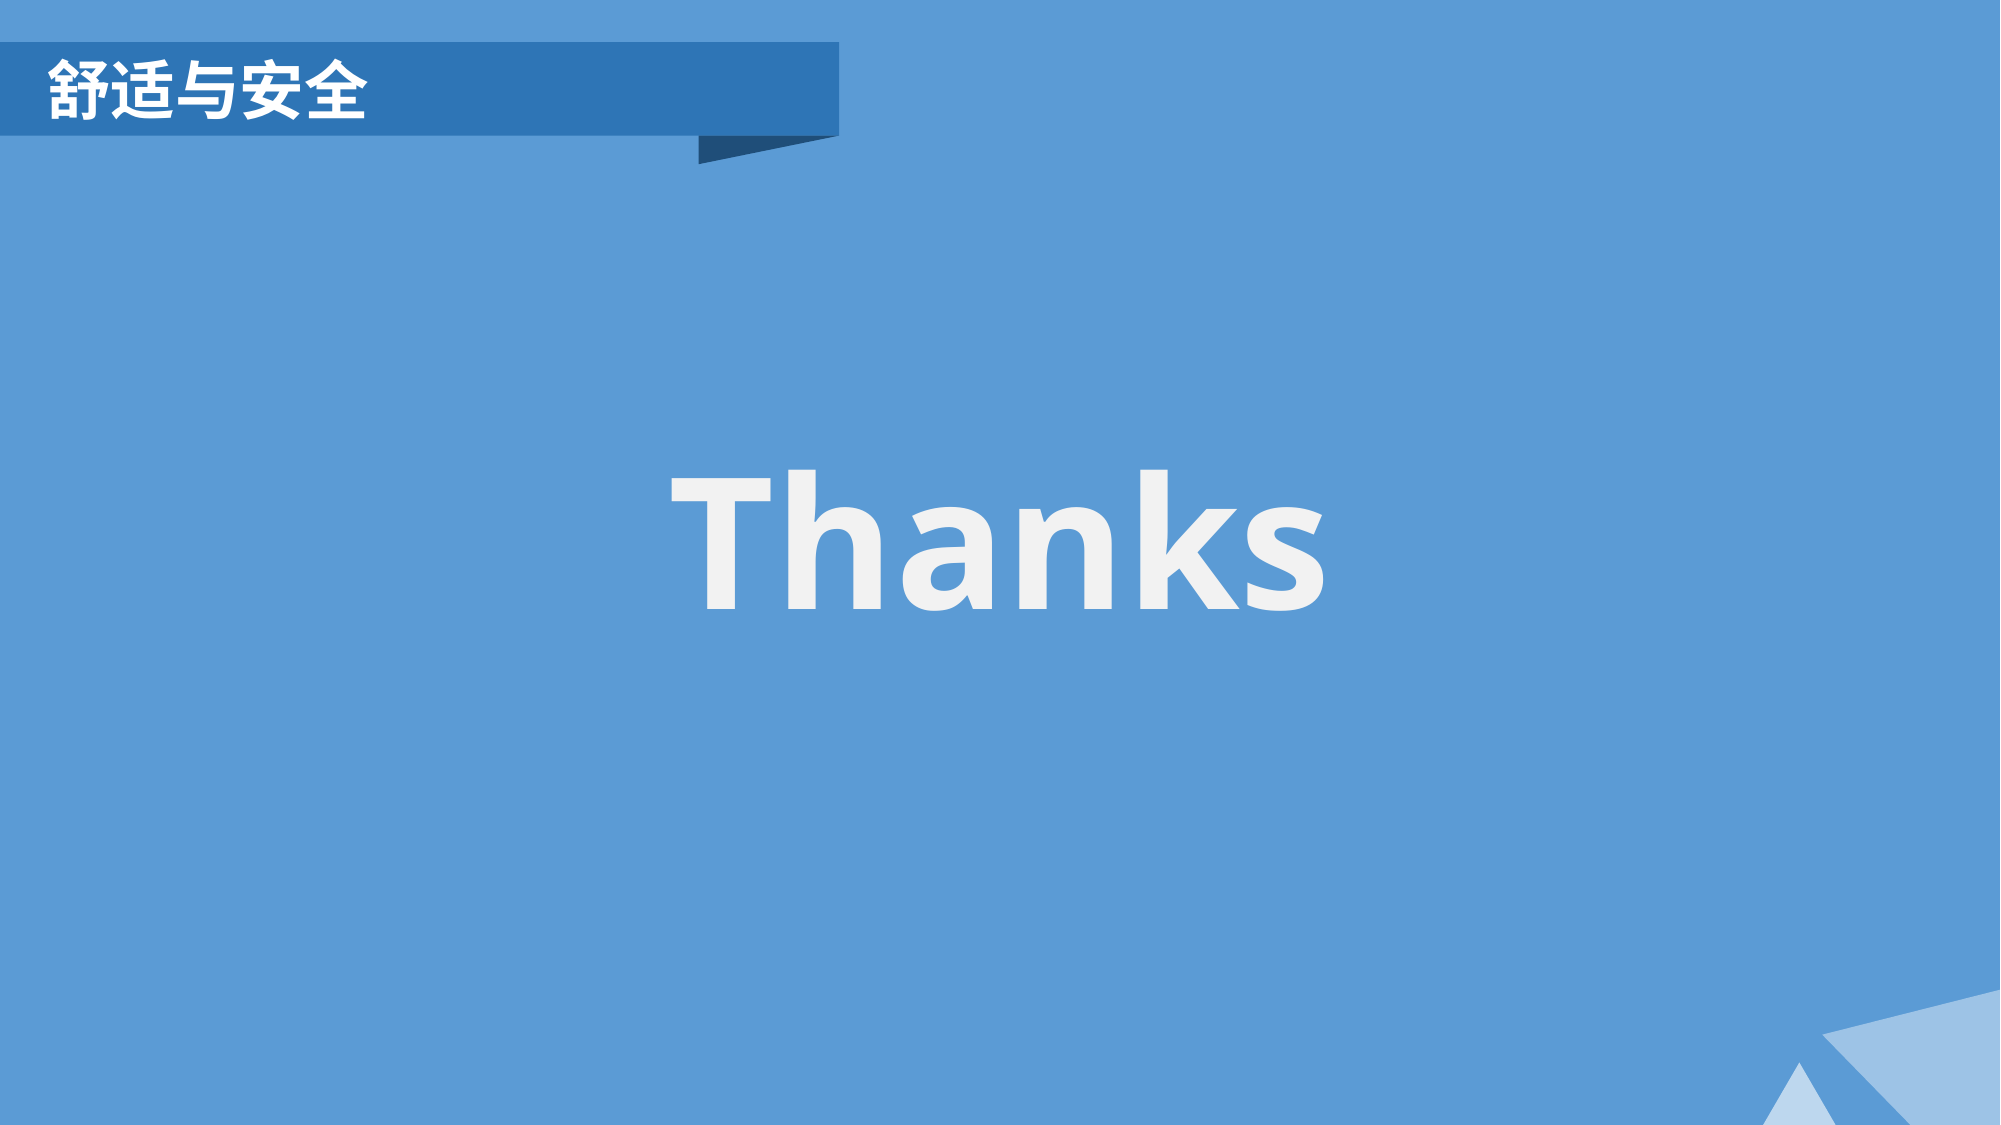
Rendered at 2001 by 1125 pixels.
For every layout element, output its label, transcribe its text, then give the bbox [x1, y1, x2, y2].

text_box [0, 41, 840, 137]
text_box [1761, 1060, 1837, 1125]
text_box [1820, 988, 2000, 1125]
text_box 舒适与安全 [31, 42, 808, 135]
text_box Thanks [653, 418, 1346, 654]
text_box [697, 134, 840, 166]
